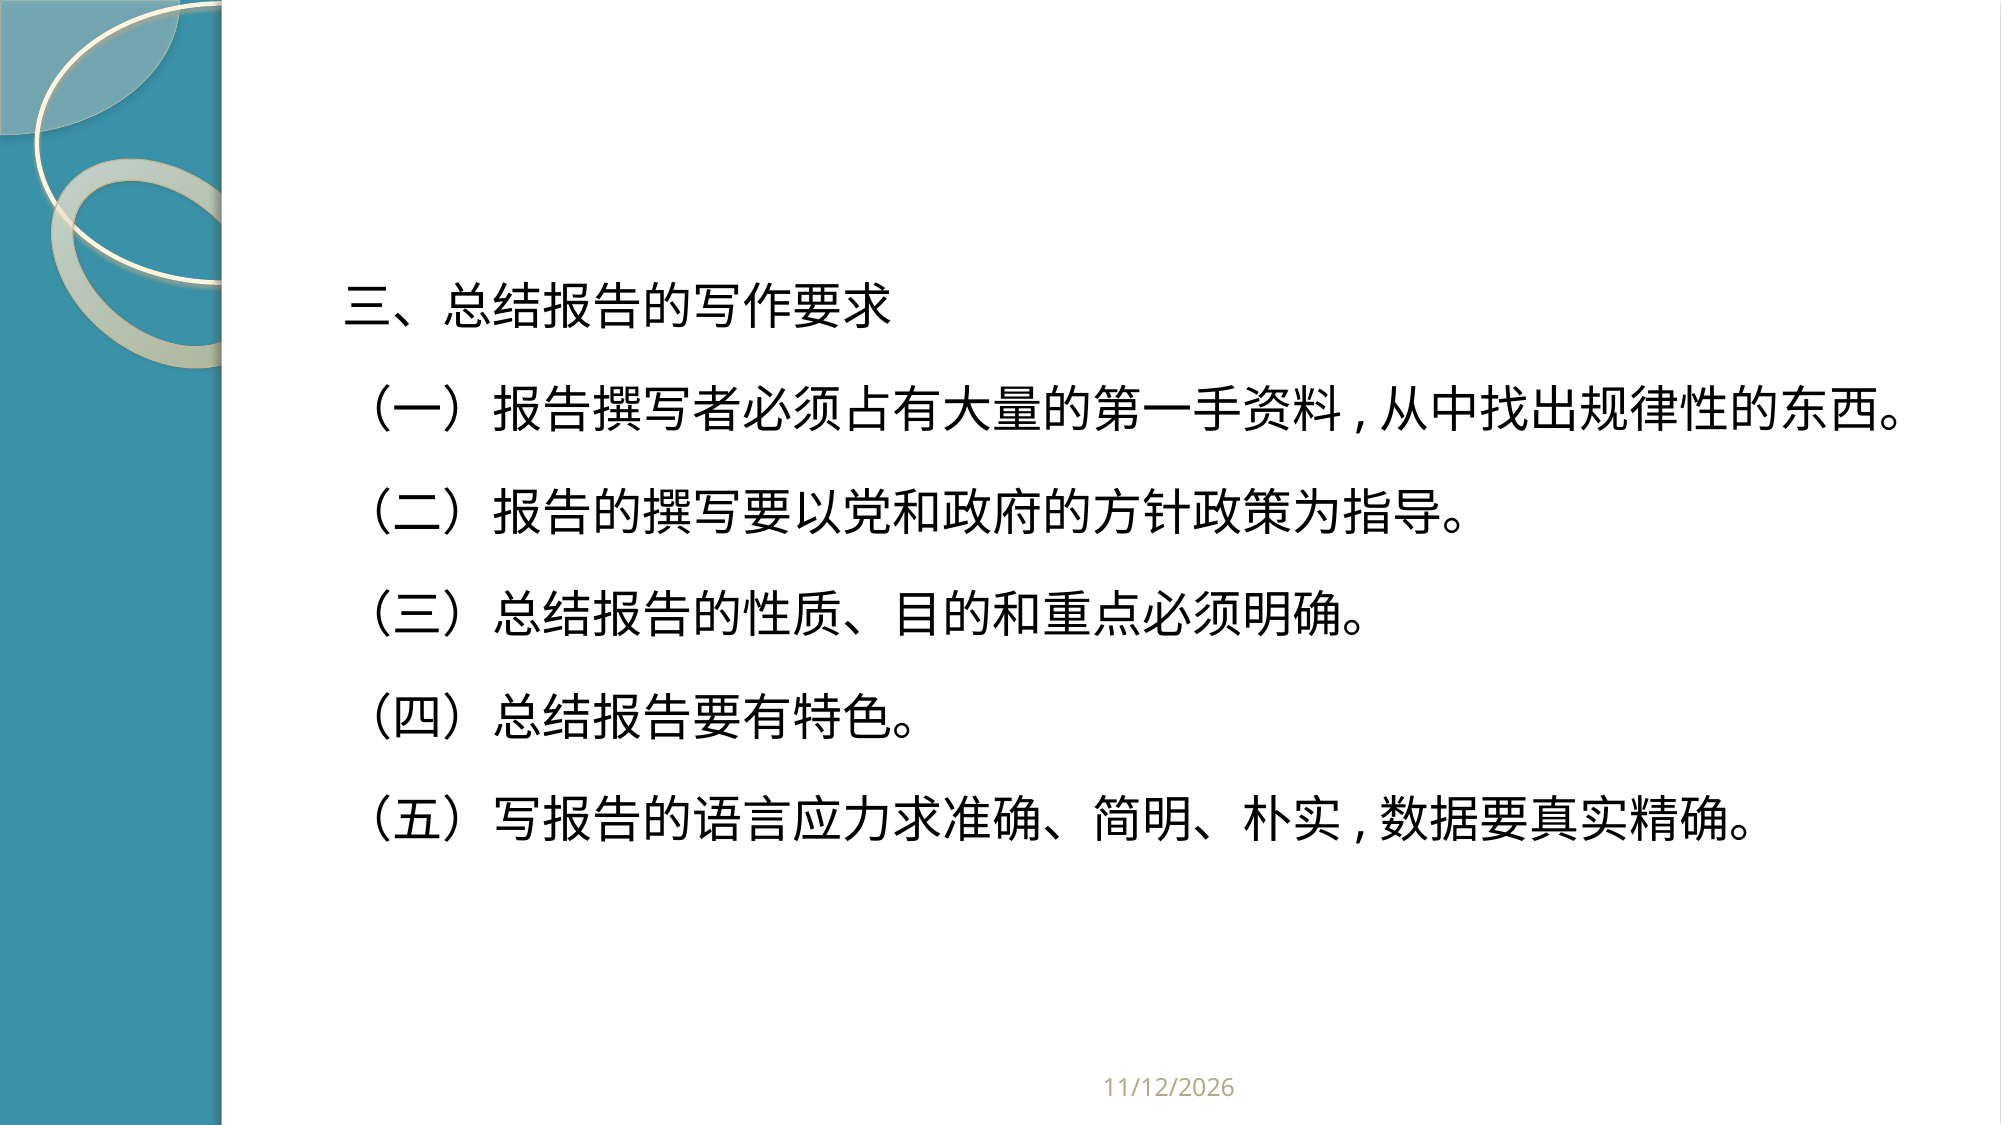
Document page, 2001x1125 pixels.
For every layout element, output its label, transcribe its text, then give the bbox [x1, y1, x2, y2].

list 三、总结报告的写作要求 （一）报告撰写者必须占有大量的第一手资料,从中找出规律性的东西。 （二）报告的撰写要以党和政府的方针政策为指导。 （三）总结报告的性质、目的和重点必须明确。 （四）总结报告要有特色。 （五）写报告的语言应力求准确、简明、朴实,数据要真实精确。 [313, 237, 1954, 1025]
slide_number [783, 1034, 1250, 1113]
